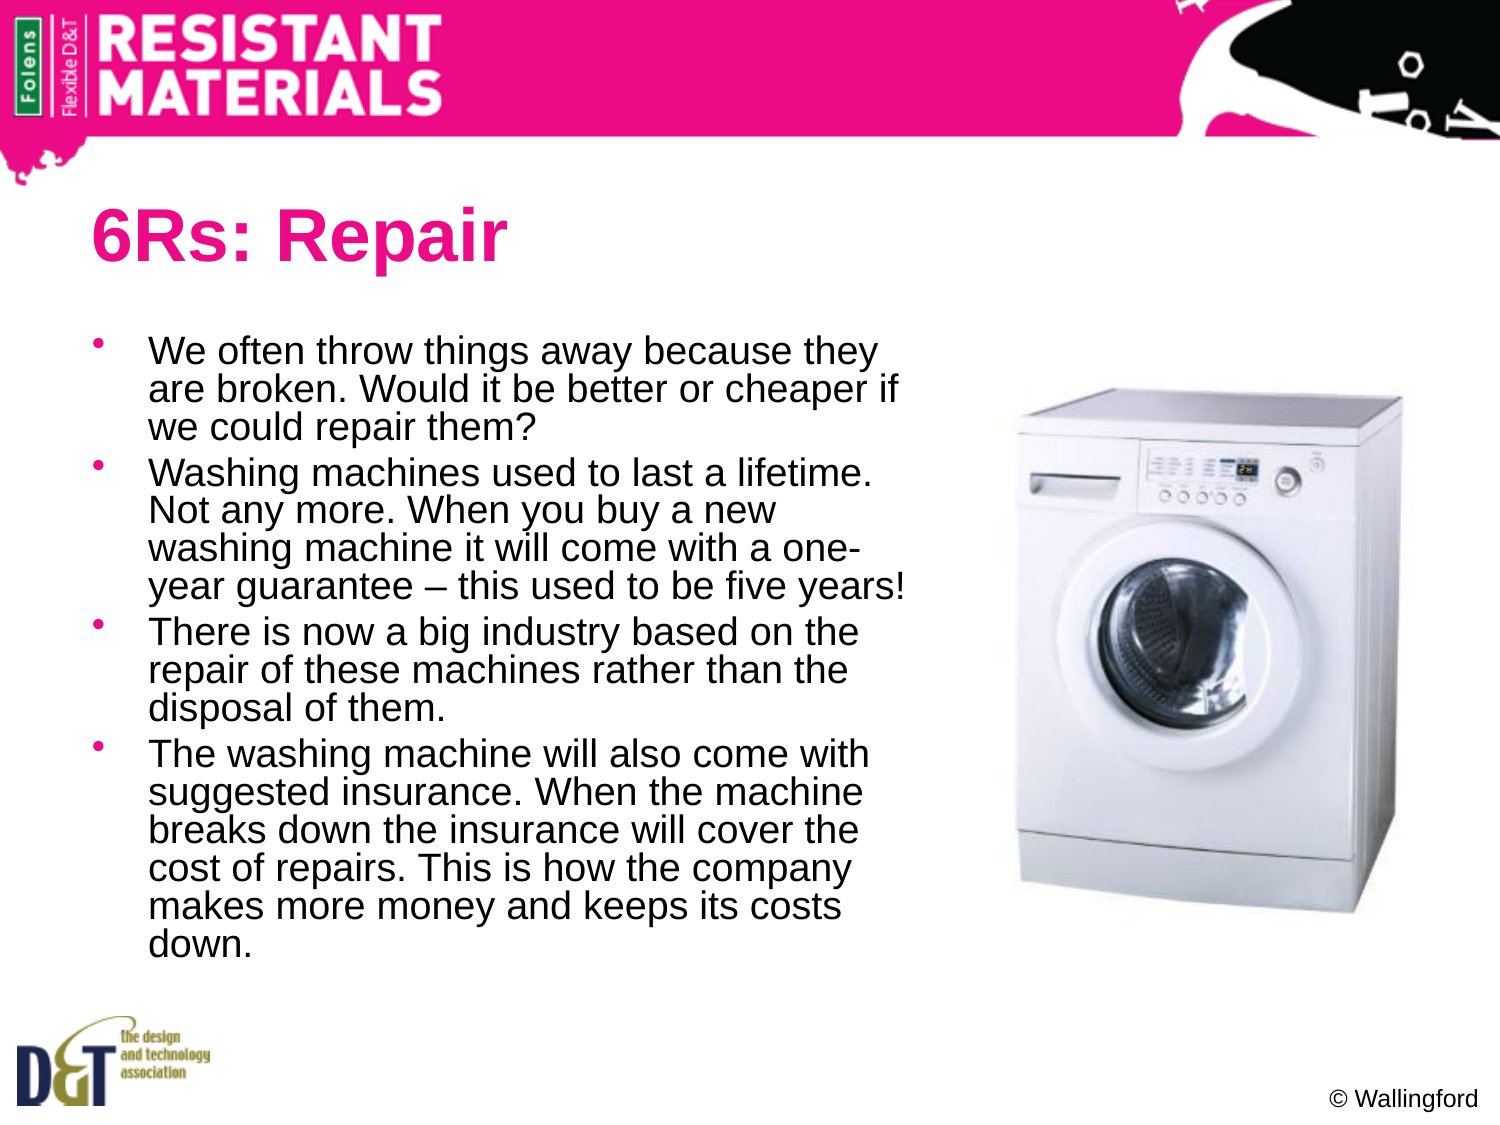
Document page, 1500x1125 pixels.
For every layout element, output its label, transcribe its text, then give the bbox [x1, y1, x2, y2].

picture [0, 0, 1500, 1125]
text_box © Wallingford [1257, 1074, 1495, 1125]
list We often throw things away because they are broken. Would it be better or cheaper if we could repair them? Washing machines used to last a lifetime. Not any more. When you buy a new washing machine it will come with a one-year guarantee – this used to be five years! There is now a big industry based on the repair of these machines rather than the disposal of them. The washing machine will also come with suggested insurance. When the machine breaks down the insurance will cover the cost of repairs. This is how the company makes more money and keeps its costs down. [76, 326, 940, 1005]
title 6Rs: Repair [76, 160, 1427, 301]
